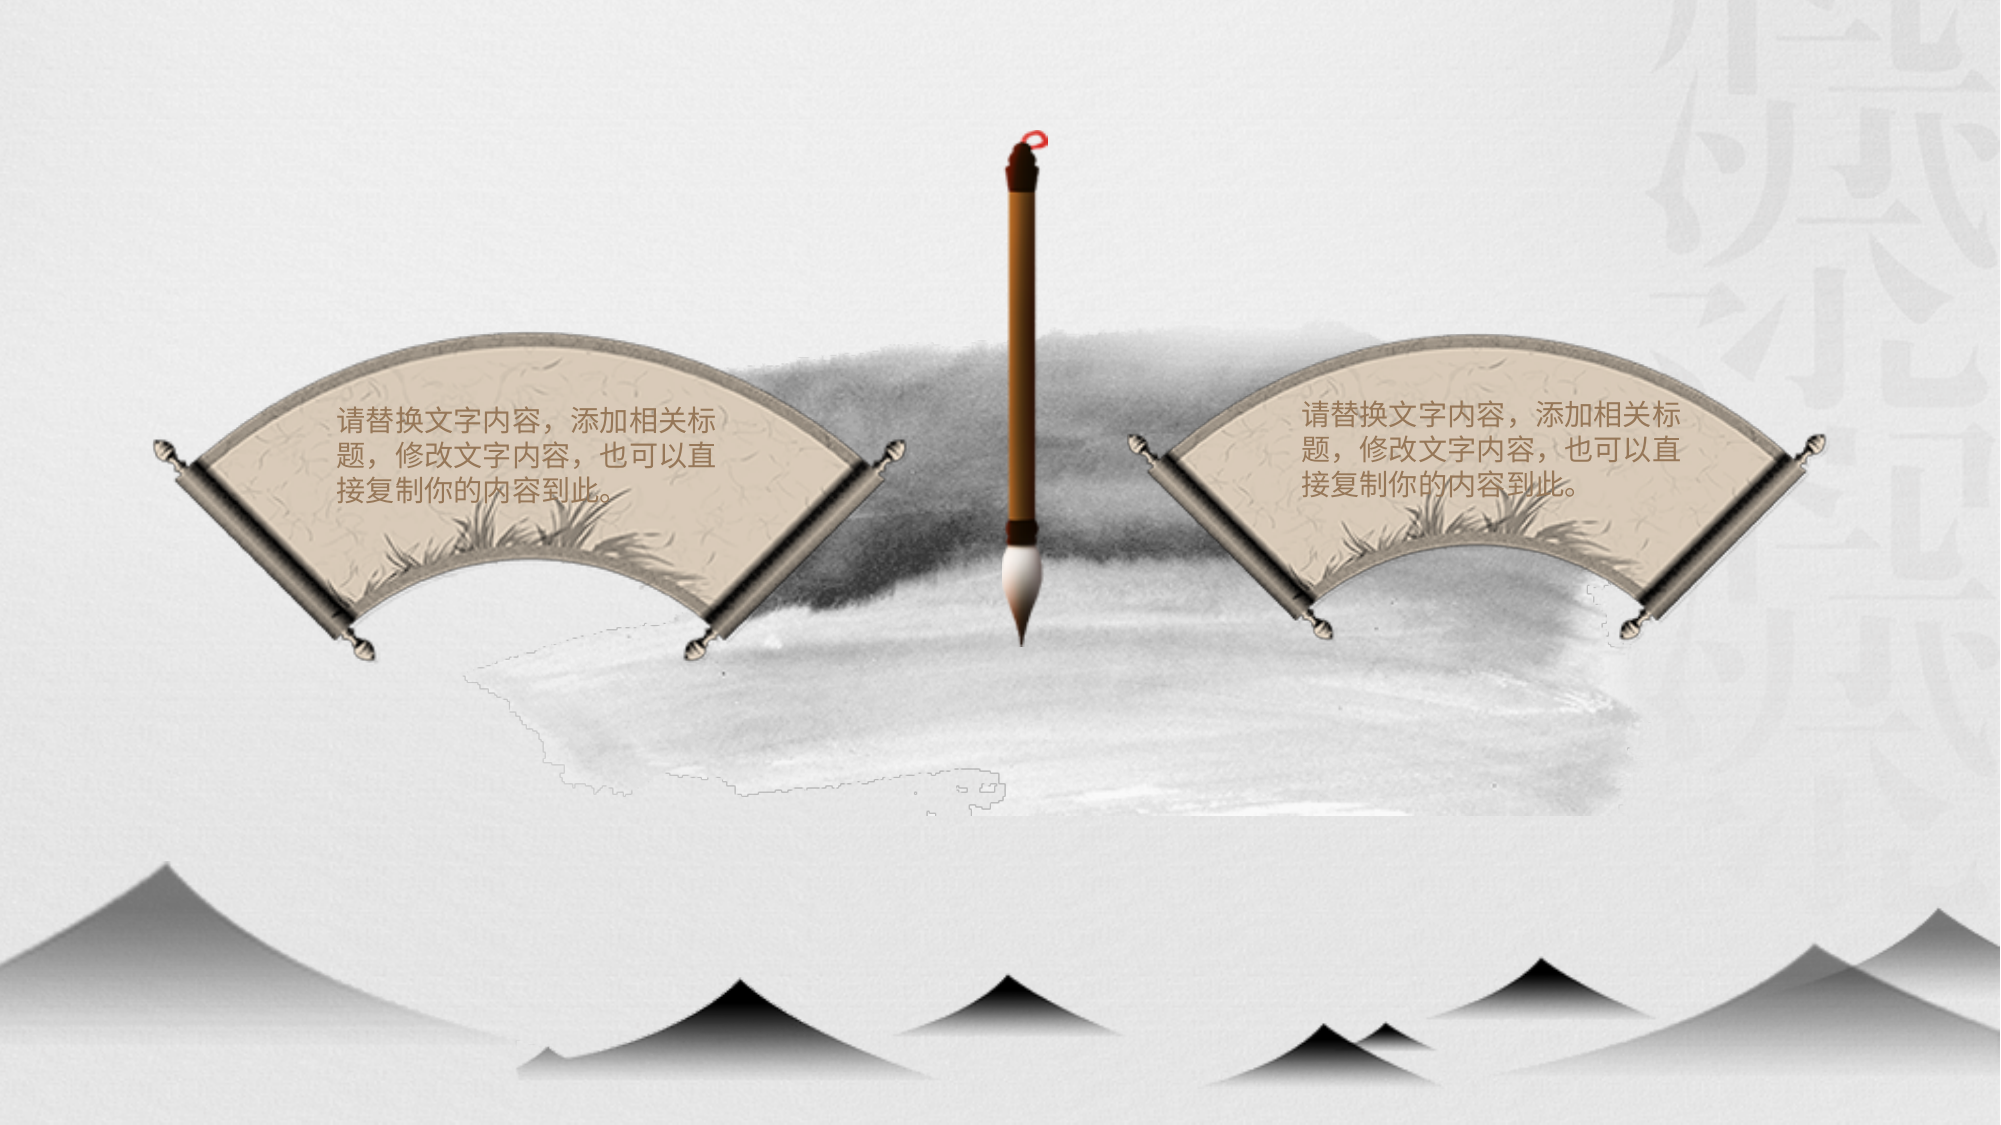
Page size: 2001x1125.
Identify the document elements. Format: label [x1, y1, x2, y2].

text_box [152, 331, 915, 671]
picture [0, 0, 2000, 1125]
text_box [1126, 333, 1834, 649]
